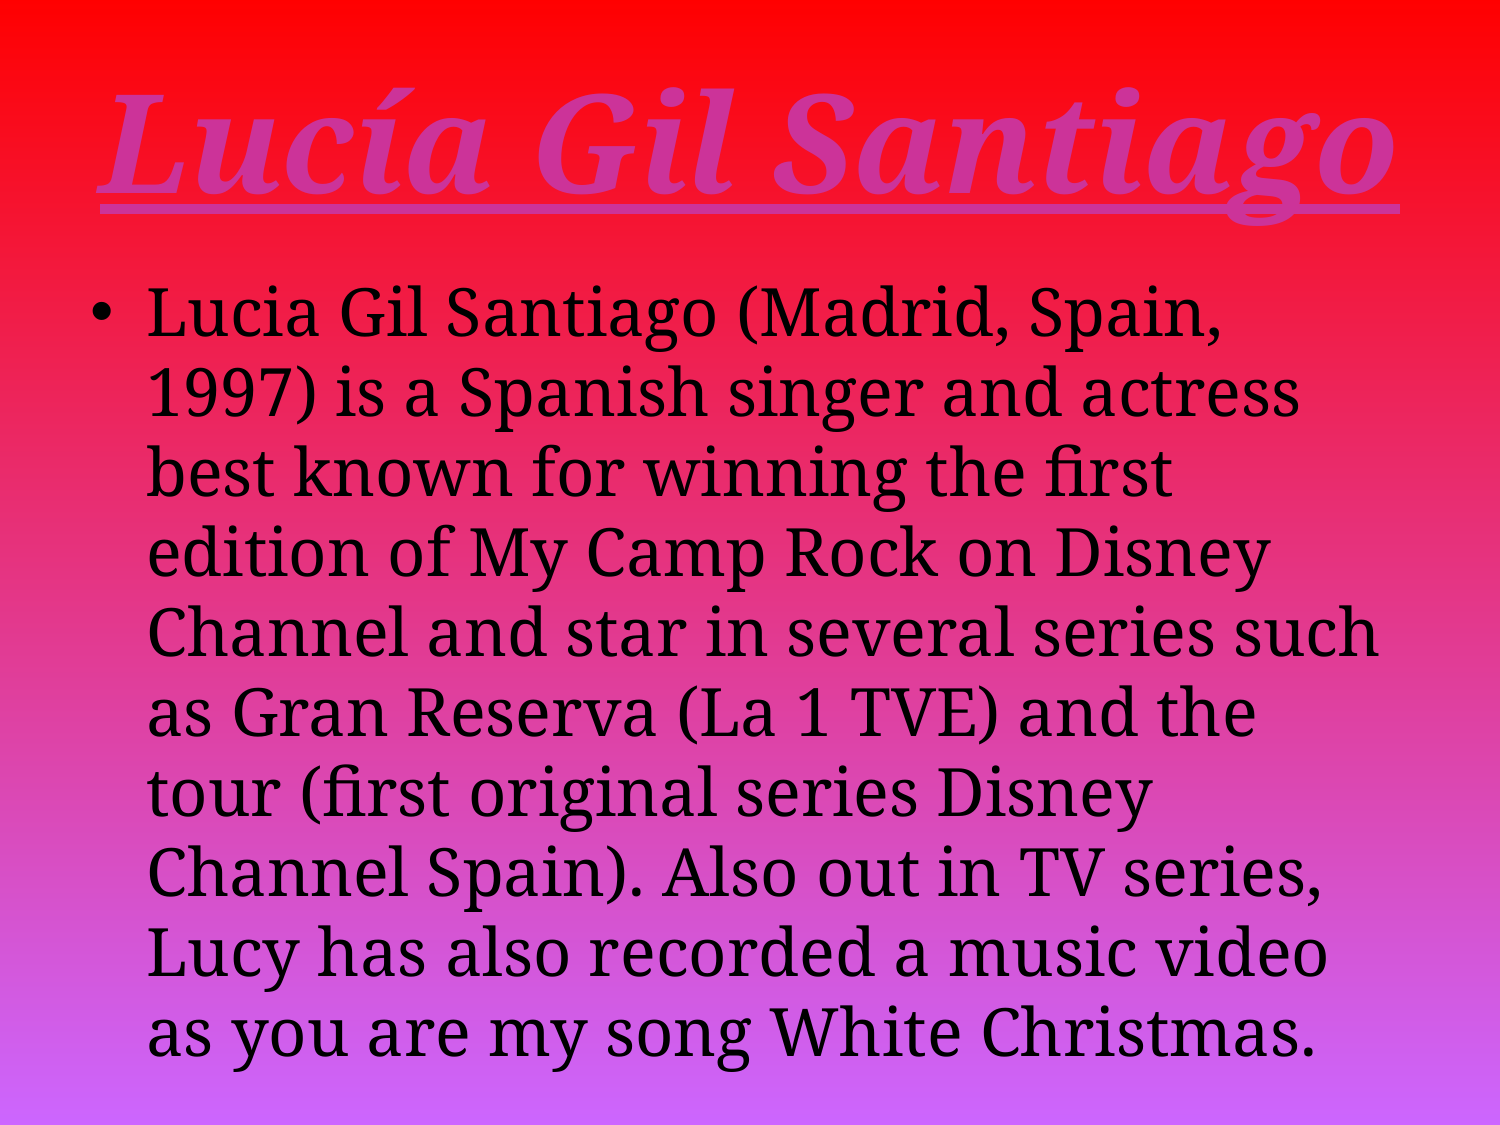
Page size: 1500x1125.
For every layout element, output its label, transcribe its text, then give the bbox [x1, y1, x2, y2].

title Lucía Gil Santiago [75, 45, 1425, 233]
list Lucia Gil Santiago (Madrid, Spain, 1997) is a Spanish singer and actress best known for winning the first edition of My Camp Rock on Disney Channel and star in several series such as Gran Reserva (La 1 TVE) and the tour (first original series Disney Channel Spain). Also out in TV series, Lucy has also recorded a music video as you are my song White Christmas. [75, 262, 1425, 1005]
